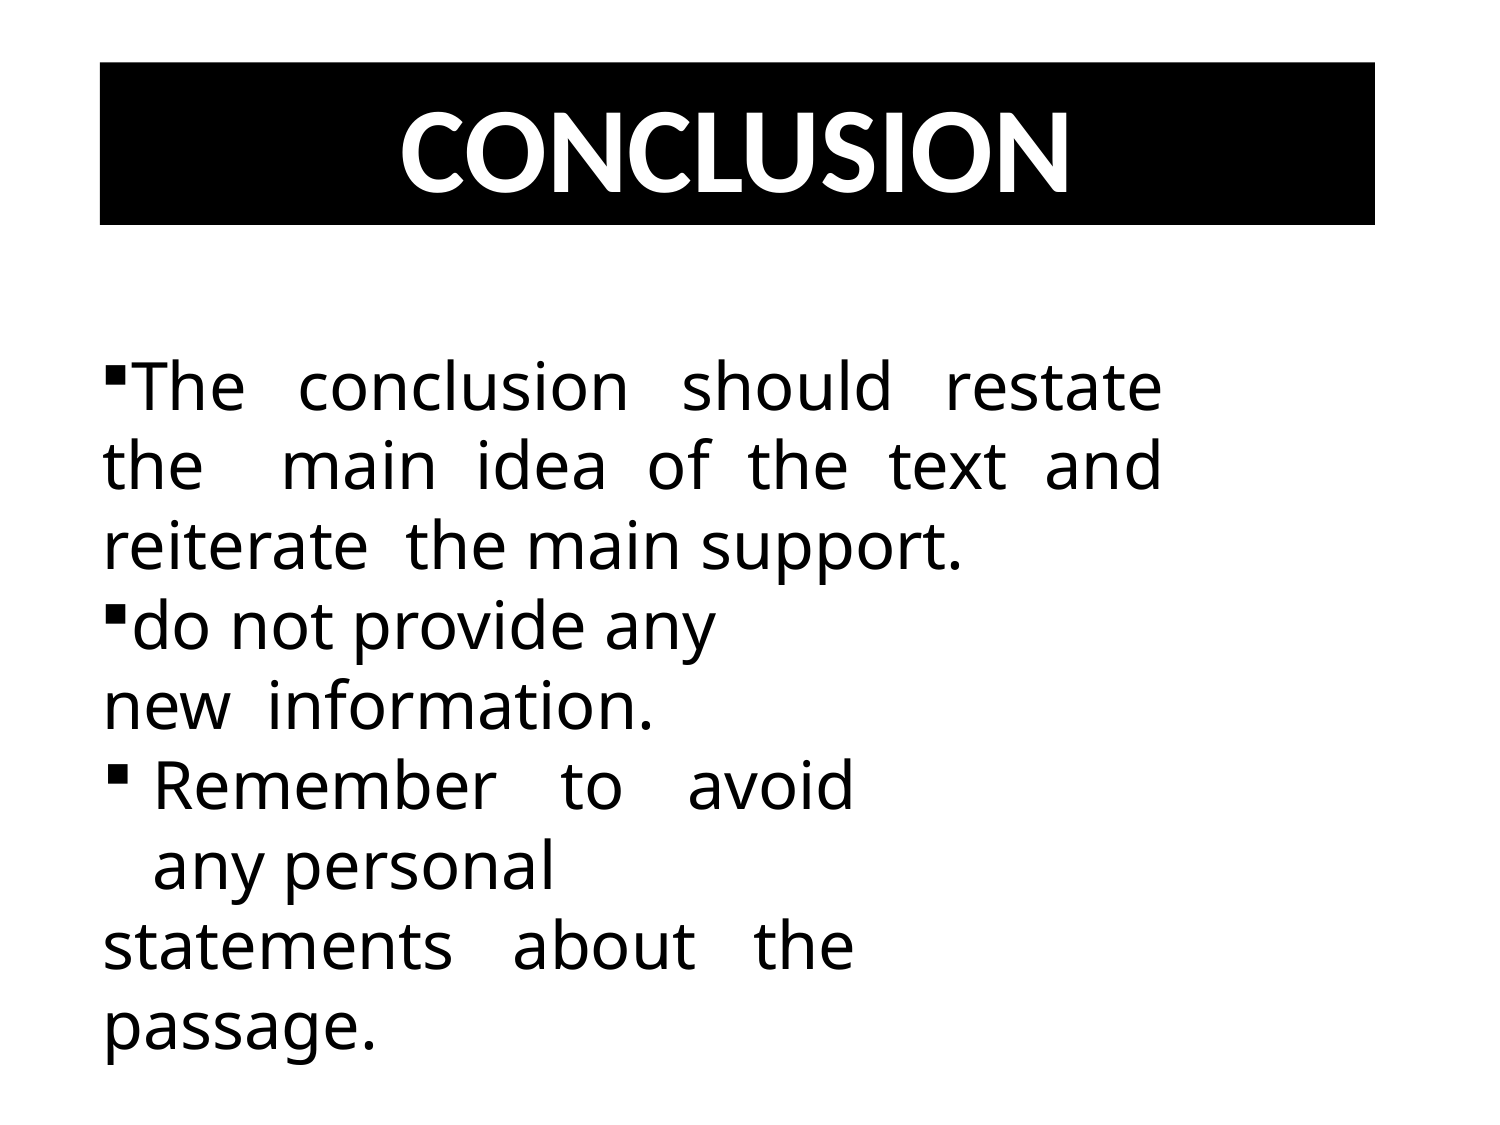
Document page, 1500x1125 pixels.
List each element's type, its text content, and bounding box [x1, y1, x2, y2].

text_box The conclusion should restate the main idea of the text and reiterate the main support. do not provide any new information. Remember to avoid any personal statements about the passage. [100, 341, 1166, 1063]
text_box CONCLUSION [99, 62, 1375, 225]
